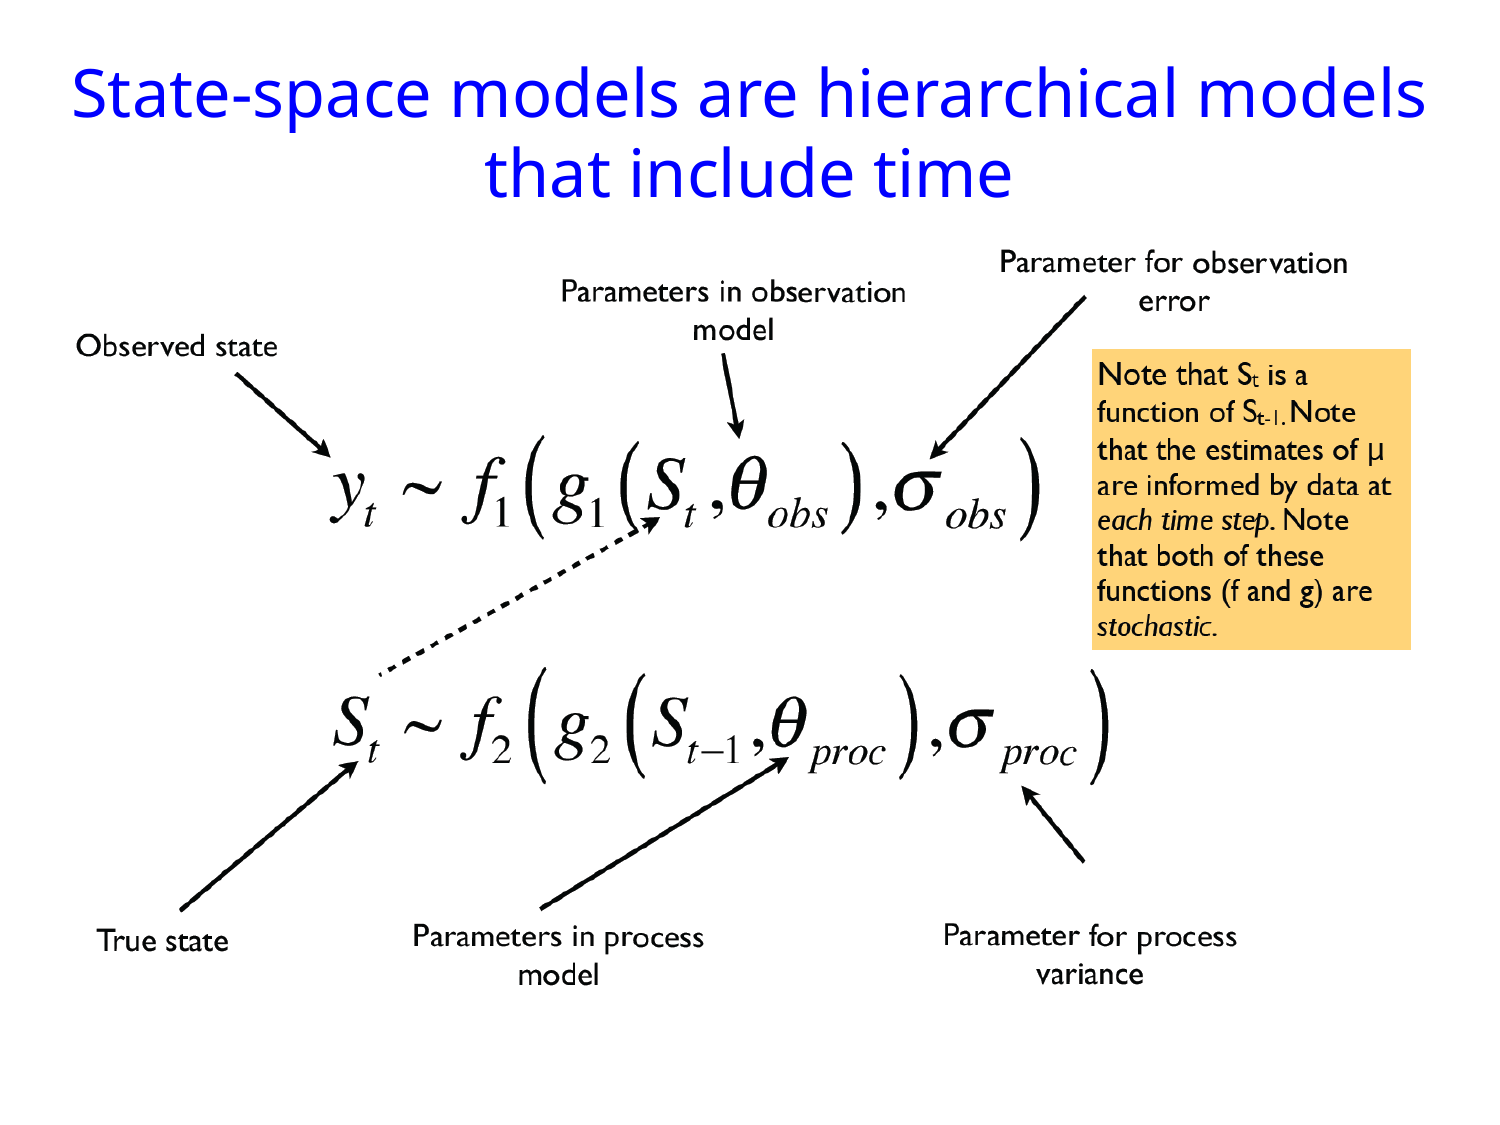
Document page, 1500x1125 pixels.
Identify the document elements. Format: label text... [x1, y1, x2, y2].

title State-space models are hierarchical models that include time [50, 37, 1450, 225]
picture [62, 237, 1425, 1063]
